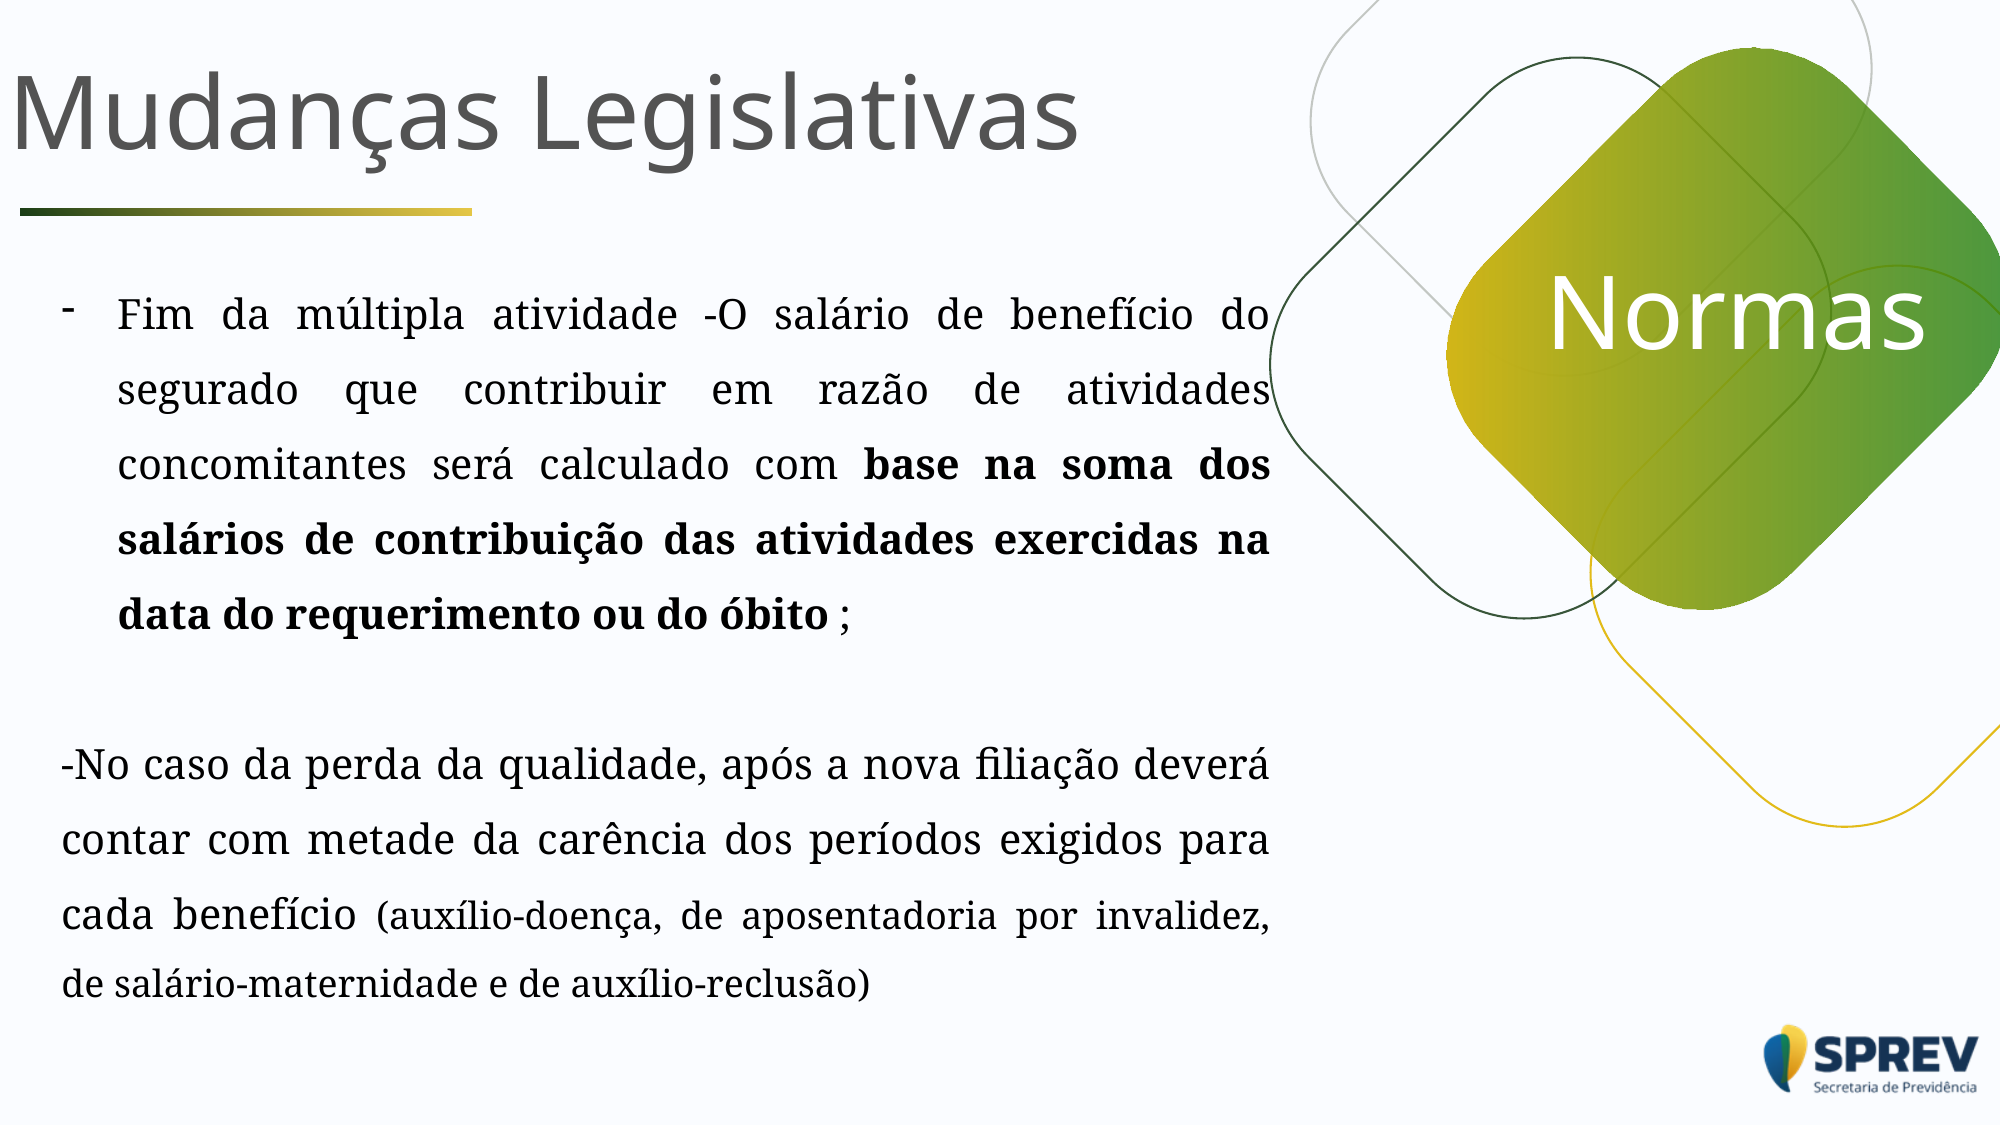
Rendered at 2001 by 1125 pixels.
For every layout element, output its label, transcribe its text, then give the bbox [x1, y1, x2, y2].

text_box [1295, 0, 2000, 765]
picture [1760, 1020, 1983, 1097]
text_box Mudanças Legislativas [8, 47, 1082, 170]
text_box [20, 208, 472, 216]
text_box Fim da múltipla atividade -O salário de benefício do segurado que contribuir em razão de atividades concomitantes será calculado com base na soma dos salários de contribuição das atividades exercidas na data do requerimento ou do óbito ; -No caso da perda da qualidade, após a nova filiação deverá contar com metade da carência dos períodos exigidos para cada benefício (auxílio-doença, de aposentadoria por invalidez, de salário-maternidade e de auxílio-reclusão) [46, 255, 1286, 1103]
